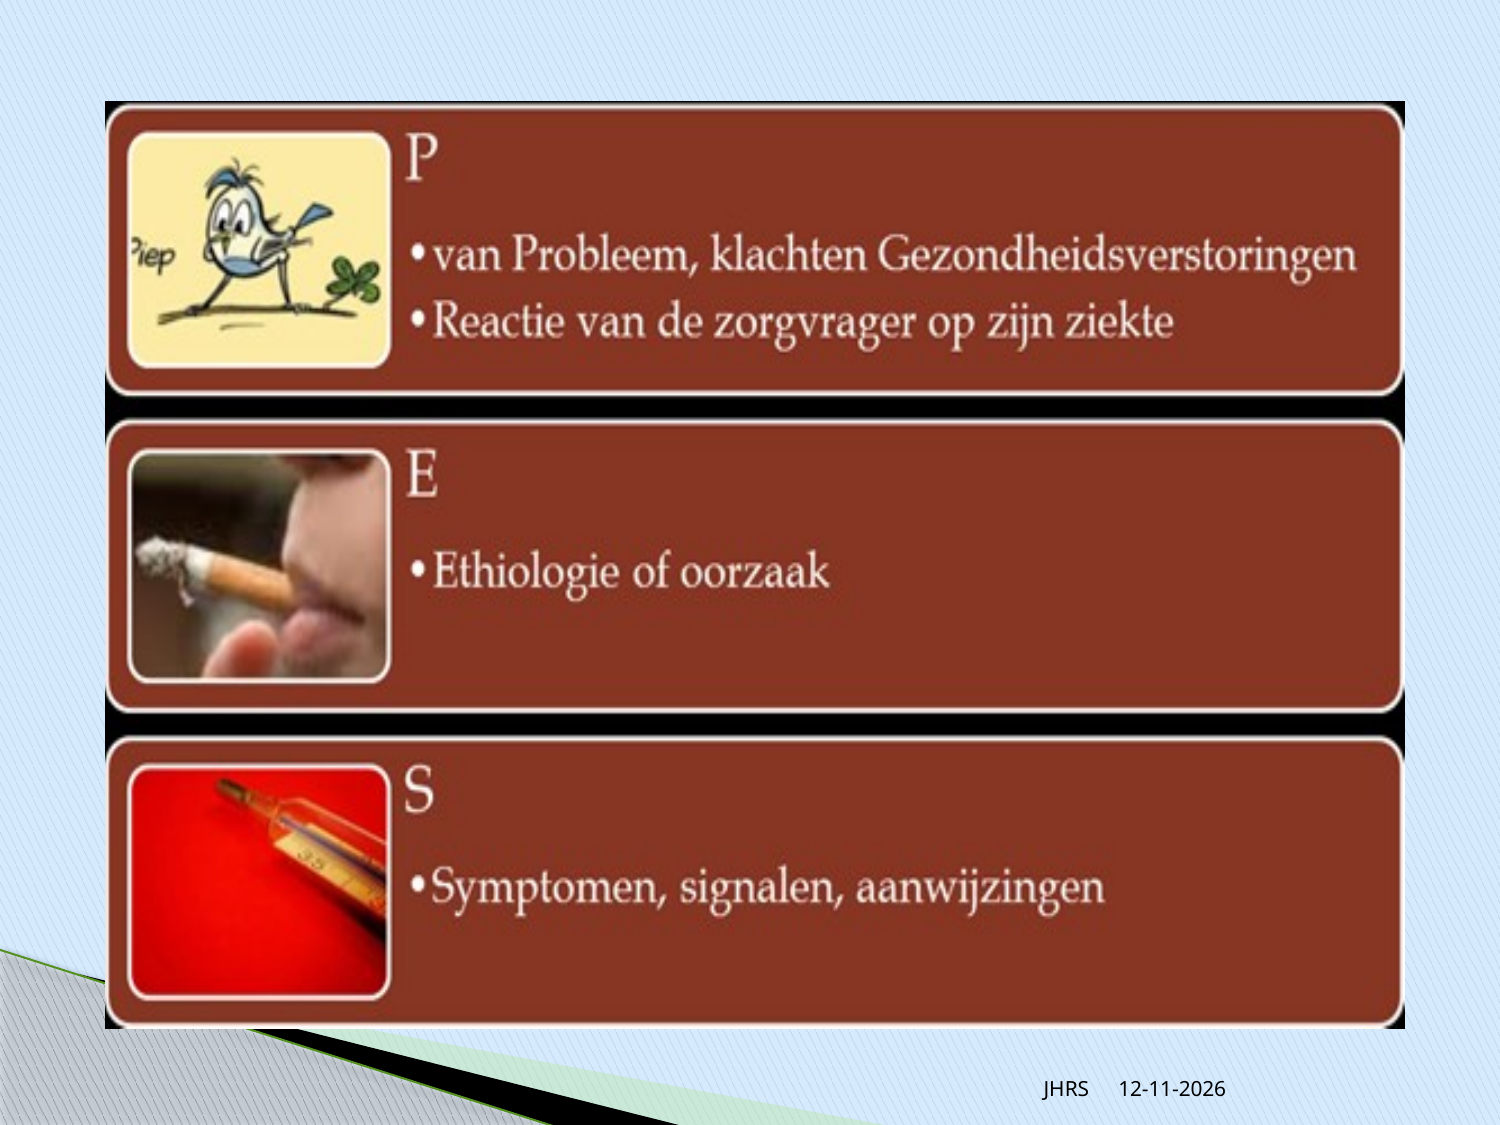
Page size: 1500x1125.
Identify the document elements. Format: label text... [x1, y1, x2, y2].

footer JHRS [718, 1051, 1105, 1112]
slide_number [1105, 1051, 1419, 1112]
picture [105, 101, 1405, 1030]
